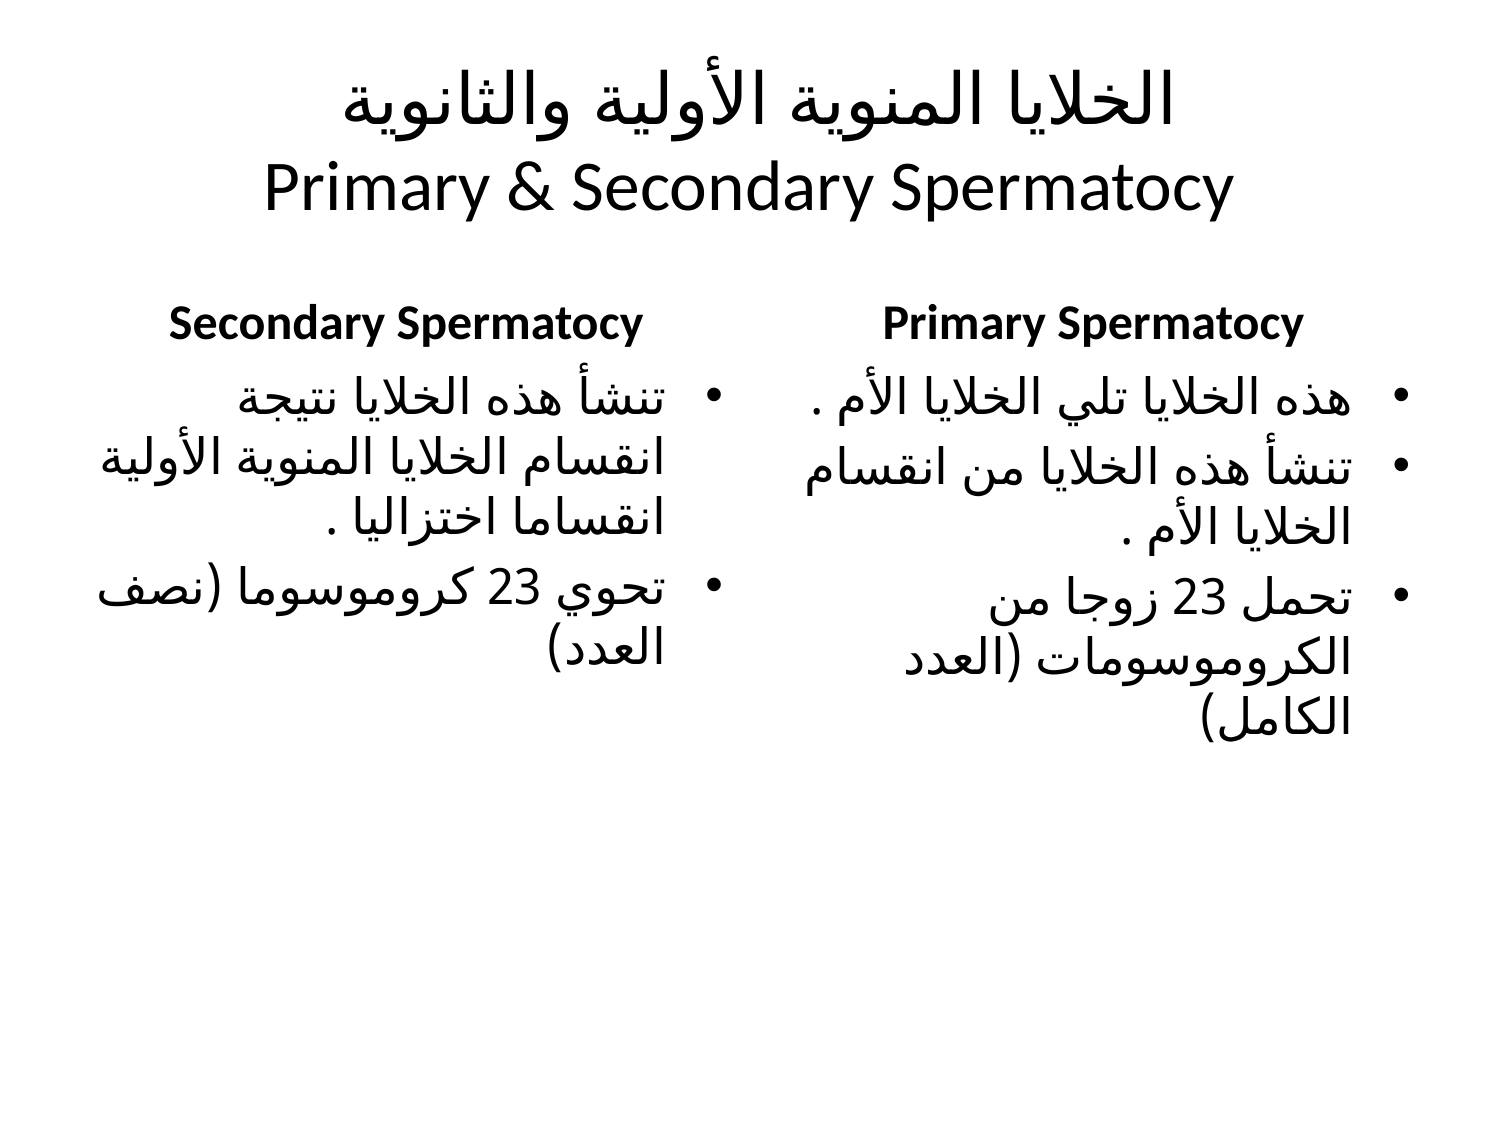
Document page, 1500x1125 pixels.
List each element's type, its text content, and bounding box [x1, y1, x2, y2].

list Secondary Spermatocy [75, 251, 738, 356]
list Primary Spermatocy [761, 251, 1425, 356]
list هذه الخلايا تلي الخلايا الأم . تنشأ هذه الخلايا من انقسام الخلايا الأم . تحمل 23 زوجا من الكروموسومات (العدد الكامل) [761, 356, 1425, 1005]
list تنشأ هذه الخلايا نتيجة انقسام الخلايا المنوية الأولية انقساما اختزاليا . تحوي 23 كروموسوما (نصف العدد) [75, 356, 738, 1005]
title الخلايا المنوية الأولية والثانوية Primary & Secondary Spermatocy [75, 45, 1425, 233]
